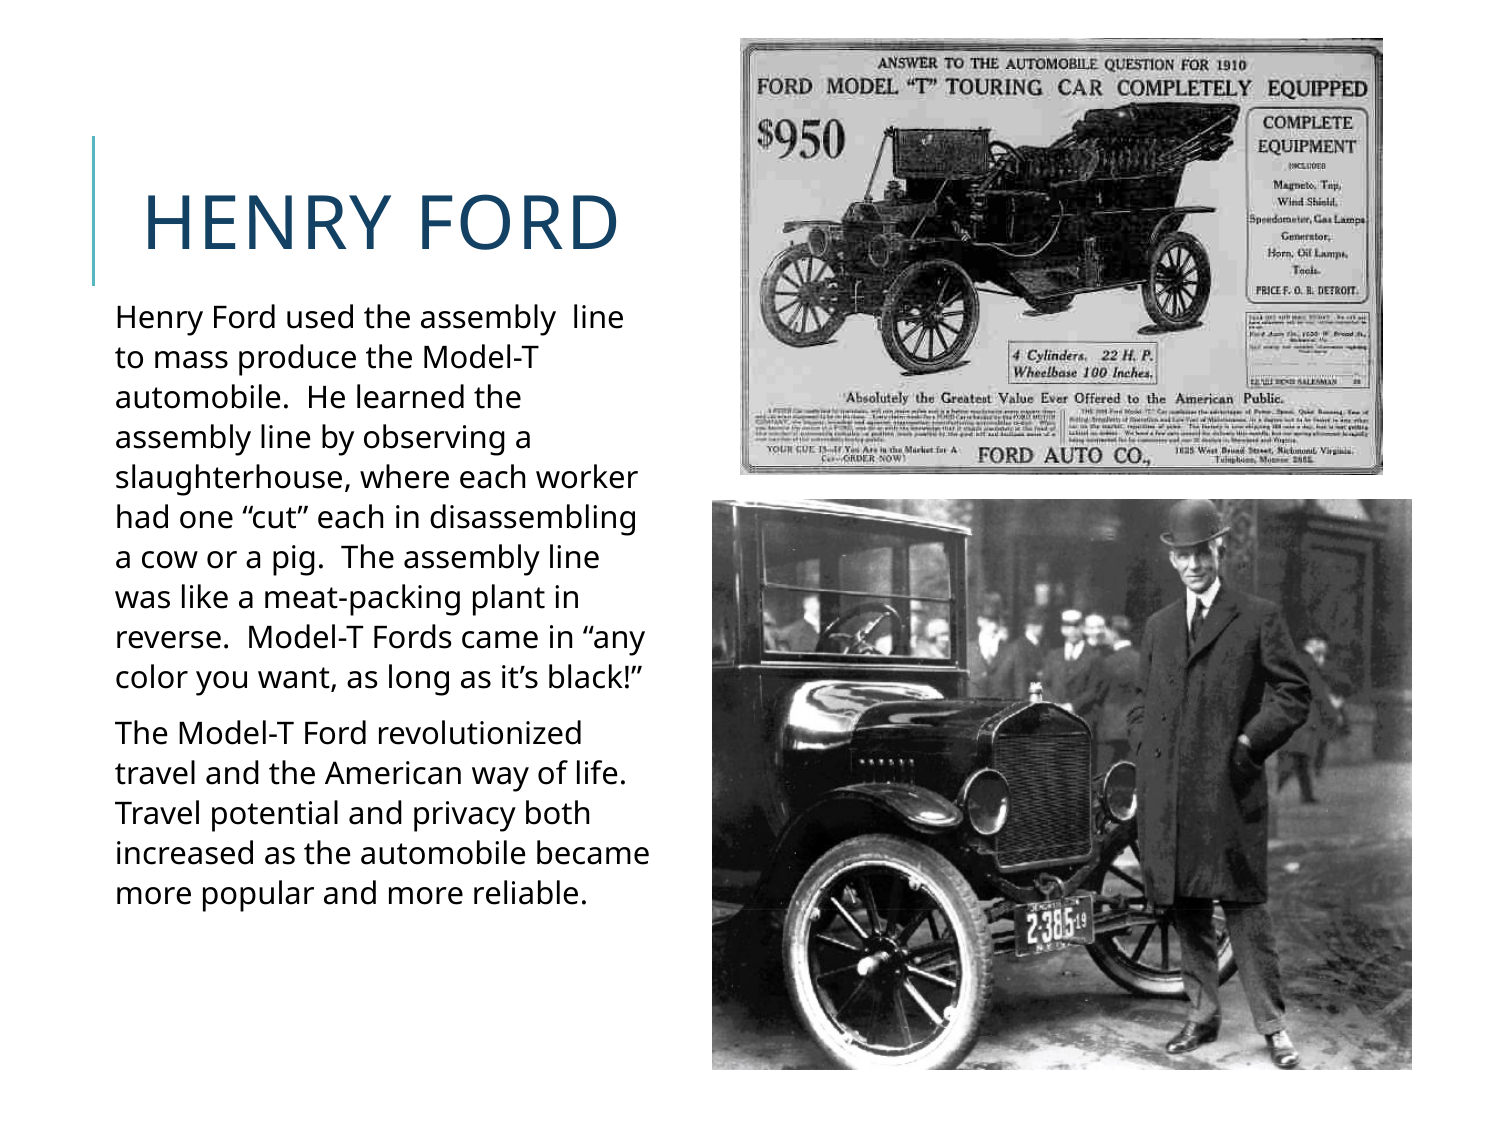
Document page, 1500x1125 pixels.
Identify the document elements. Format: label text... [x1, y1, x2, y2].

list Henry Ford used the assembly line to mass produce the Model-T automobile. He learned the assembly line by observing a slaughterhouse, where each worker had one “cut” each in disassembling a cow or a pig. The assembly line was like a meat-packing plant in reverse. Model-T Fords came in “any color you want, as long as it’s black!” The Model-T Ford revolutionized travel and the American way of life. Travel potential and privacy both increased as the automobile became more popular and more reliable. [99, 287, 666, 988]
title HENRY FORD [126, 85, 666, 287]
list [712, 499, 1412, 1070]
picture [740, 38, 1384, 476]
